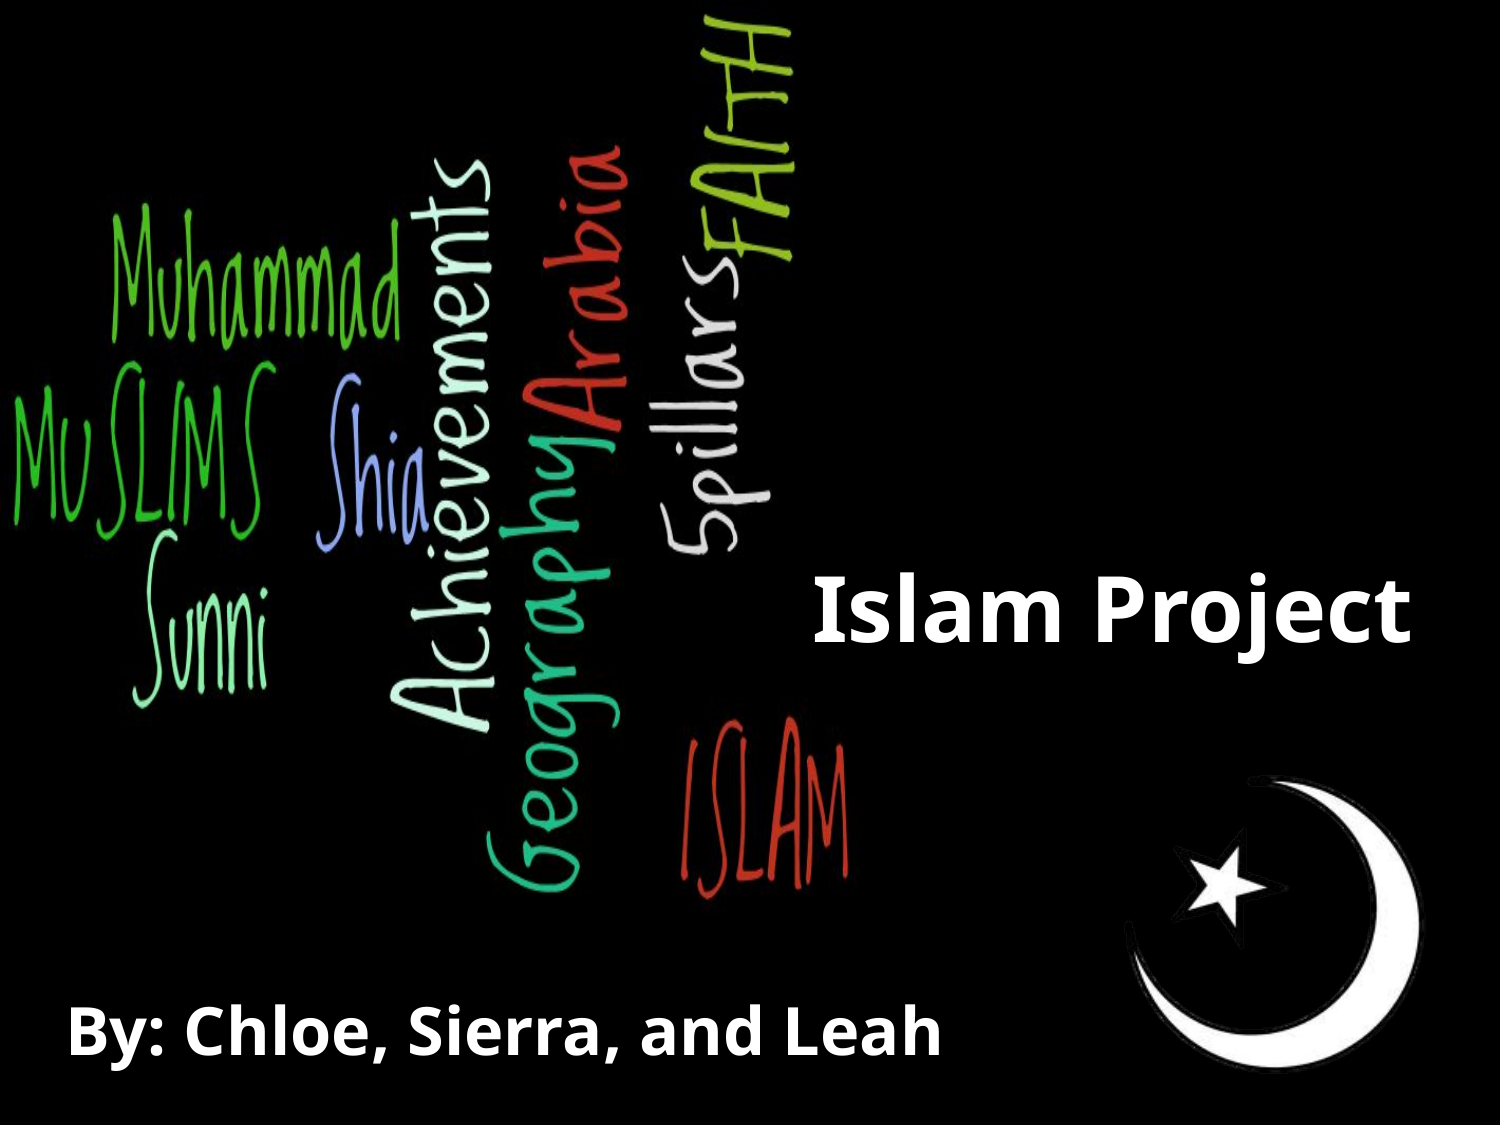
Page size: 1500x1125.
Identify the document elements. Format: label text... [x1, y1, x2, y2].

picture [1099, 749, 1452, 1102]
subtitle By: Chloe, Sierra, and Leah [49, 980, 1076, 1125]
title Islam Project [866, 462, 1500, 751]
picture [0, 0, 863, 927]
